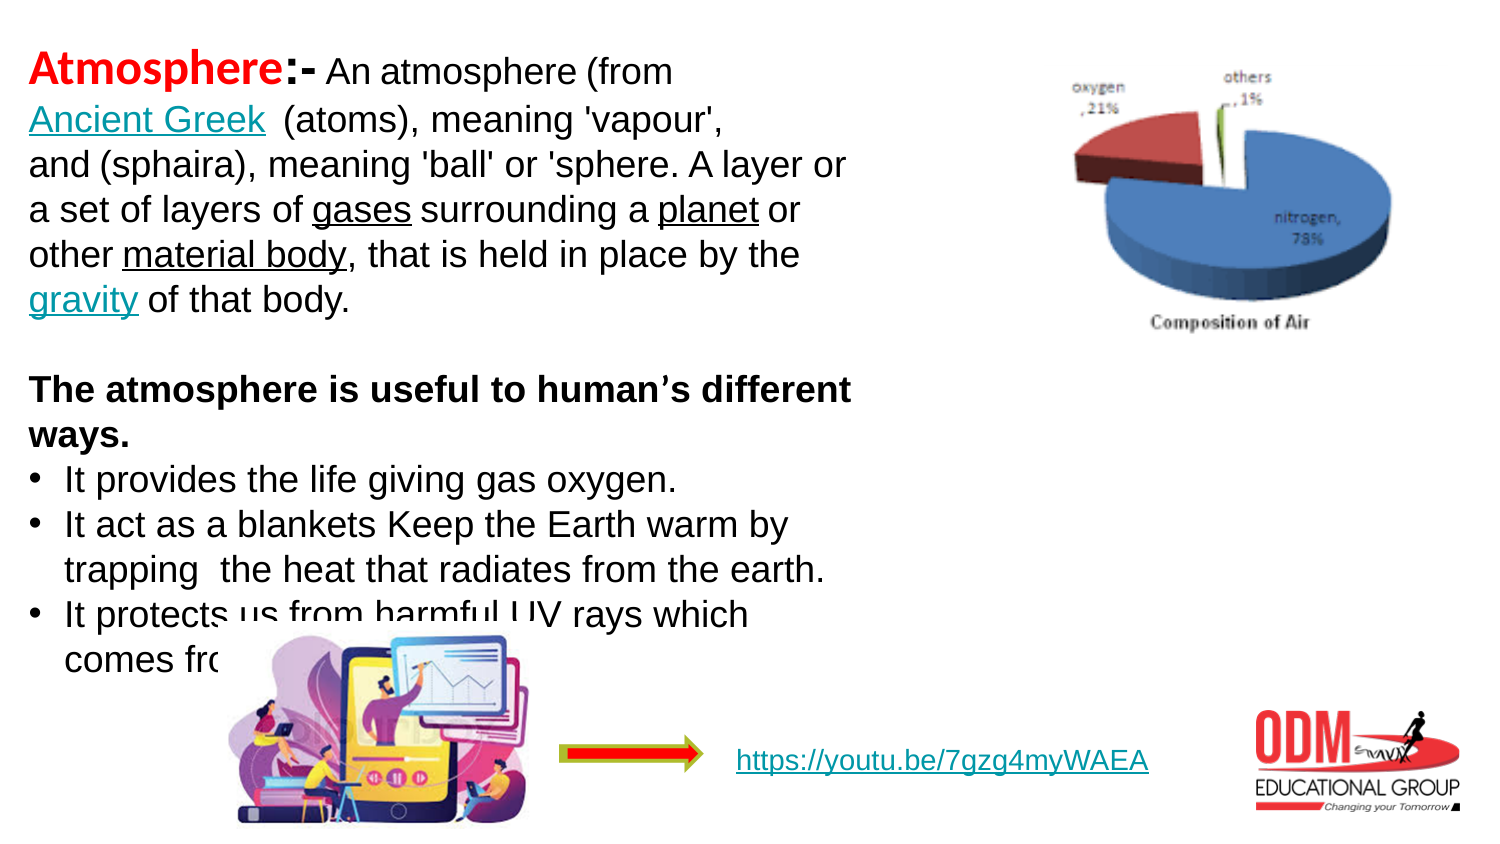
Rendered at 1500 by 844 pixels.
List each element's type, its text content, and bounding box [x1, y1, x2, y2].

picture [558, 733, 705, 774]
picture [218, 621, 542, 838]
text_box Atmosphere:- An atmosphere (from Ancient Greek (atoms), meaning 'vapour', and (sphaira), meaning 'ball' or 'sphere. A layer or a set of layers of gases surrounding a planet or other material body, that is held in place by the gravity of that body. The atmosphere is useful to human’s different ways. It provides the life giving gas oxygen. It act as a blankets Keep the Earth warm by trapping the heat that radiates from the earth. It protects us from harmful UV rays which comes from sun. [17, 29, 867, 706]
picture [1043, 63, 1448, 336]
text_box https://youtu.be/7gzg4myWAEA [721, 734, 1210, 784]
picture [1256, 709, 1460, 812]
